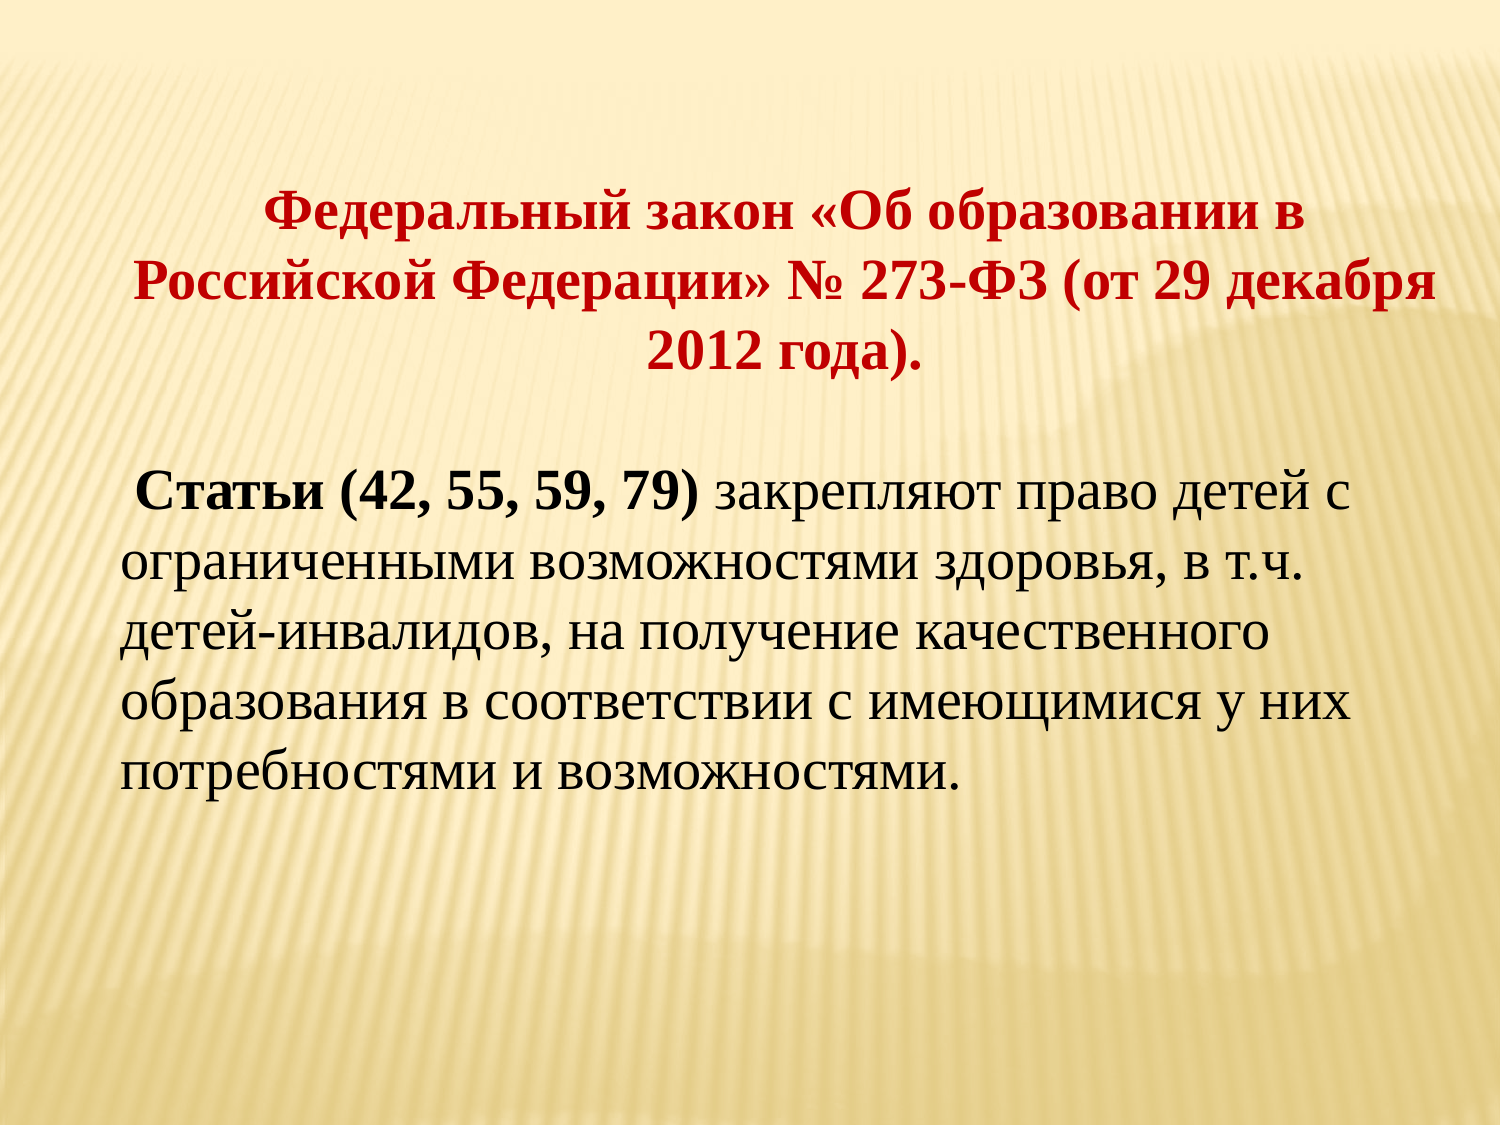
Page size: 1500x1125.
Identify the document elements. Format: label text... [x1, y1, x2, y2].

text_box Федеральный закон «Об образовании в Российской Федерации» № 273-ФЗ (от 29 декабря 2012 года). Статьи (42, 55, 59, 79) закрепляют право детей с ограниченными возможностями здоровья, в т.ч. детей-инвалидов, на получение качественного образования в соответствии с имеющимися у них потребностями и возможностями. [105, 164, 1465, 809]
